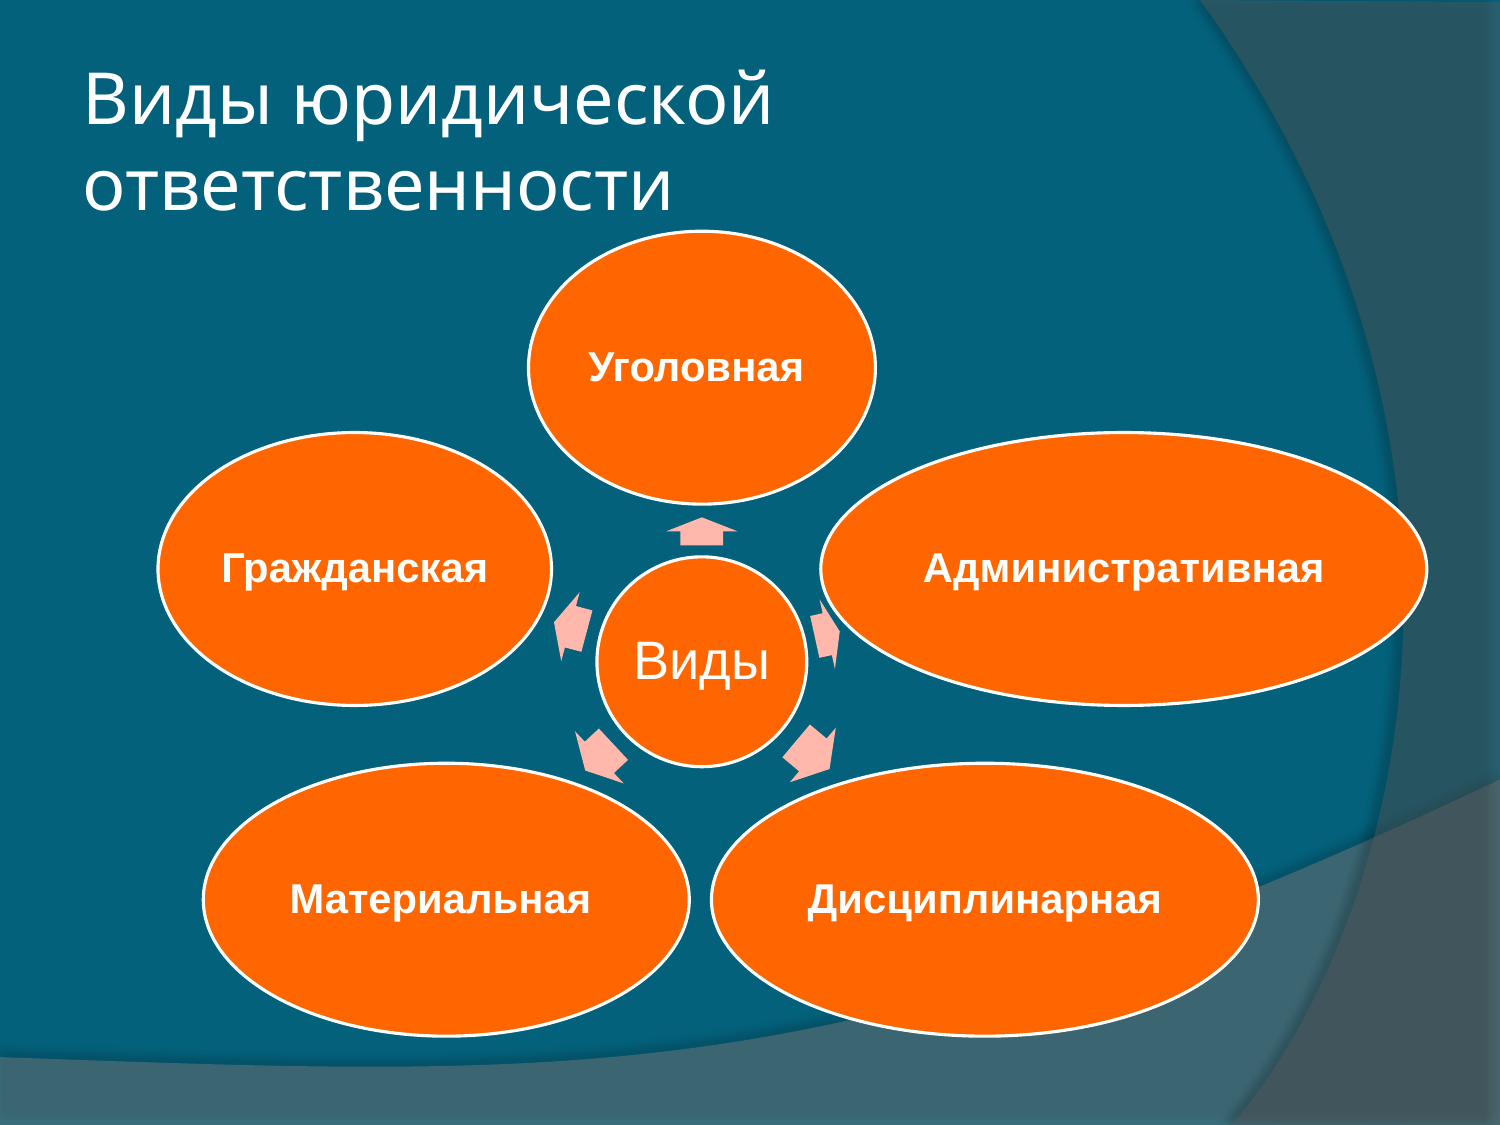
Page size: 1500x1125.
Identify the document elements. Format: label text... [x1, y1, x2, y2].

title Виды юридической ответственности [75, 45, 1300, 233]
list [74, 262, 1436, 1006]
